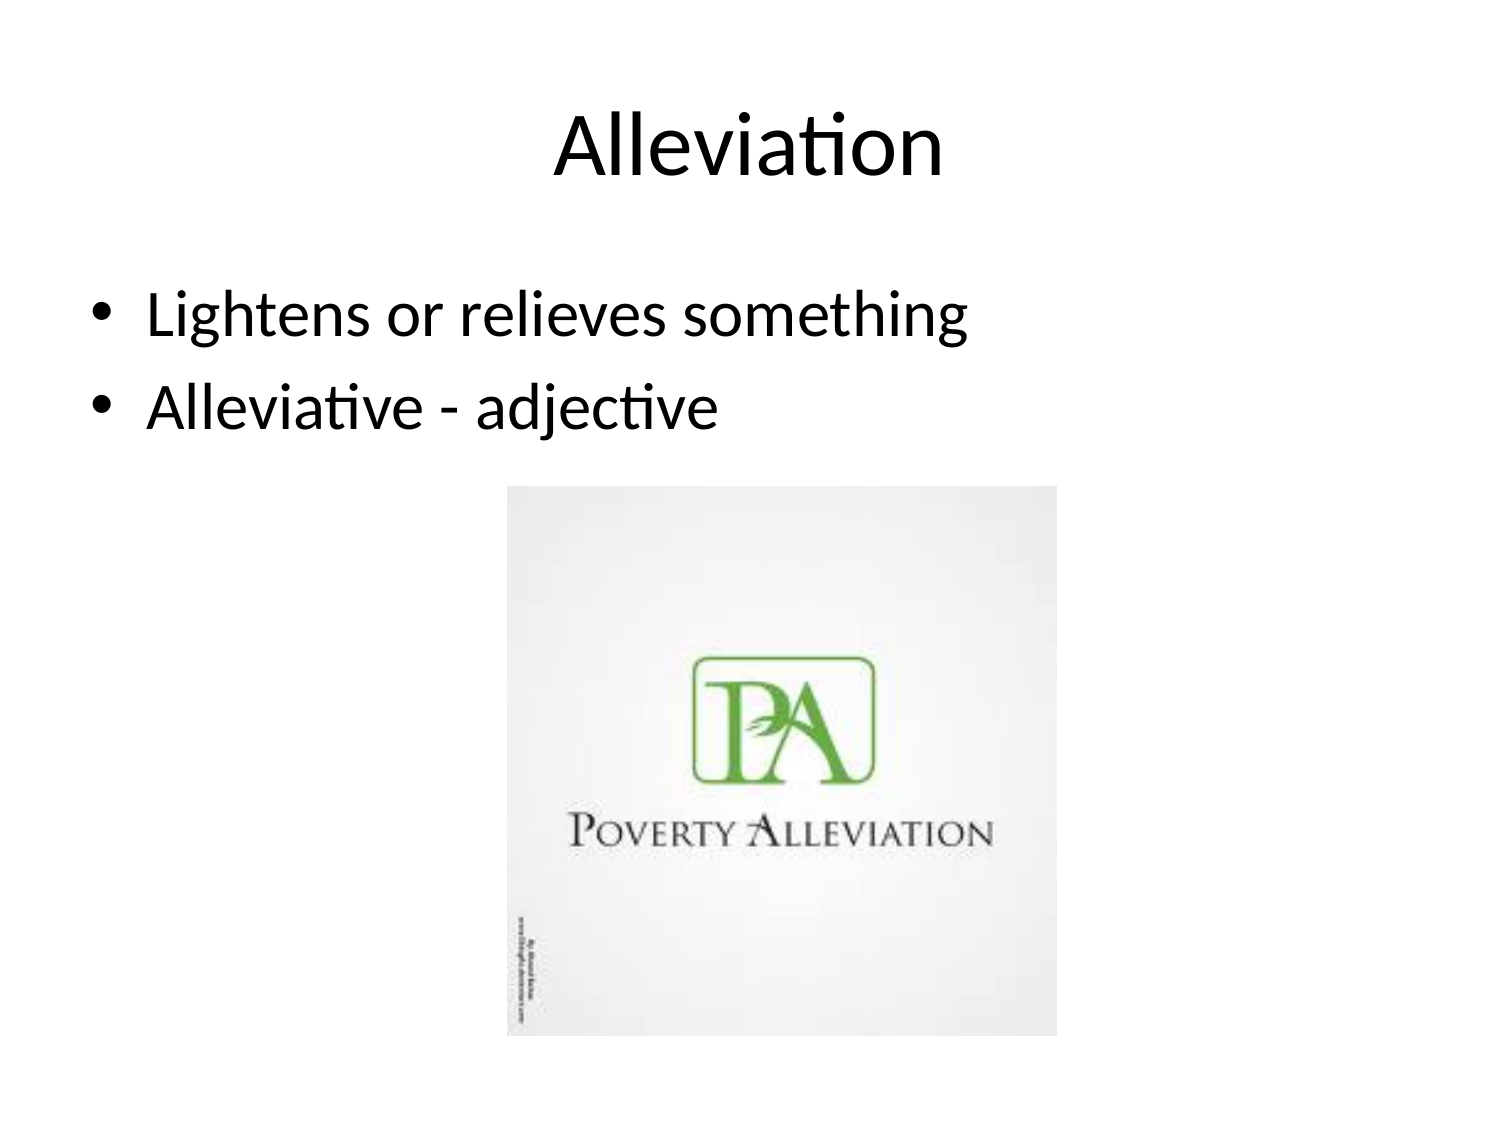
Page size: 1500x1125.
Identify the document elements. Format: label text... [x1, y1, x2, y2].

title Alleviation [75, 45, 1425, 233]
picture [506, 486, 1057, 1036]
list Lightens or relieves something Alleviative - adjective [75, 262, 1425, 1005]
